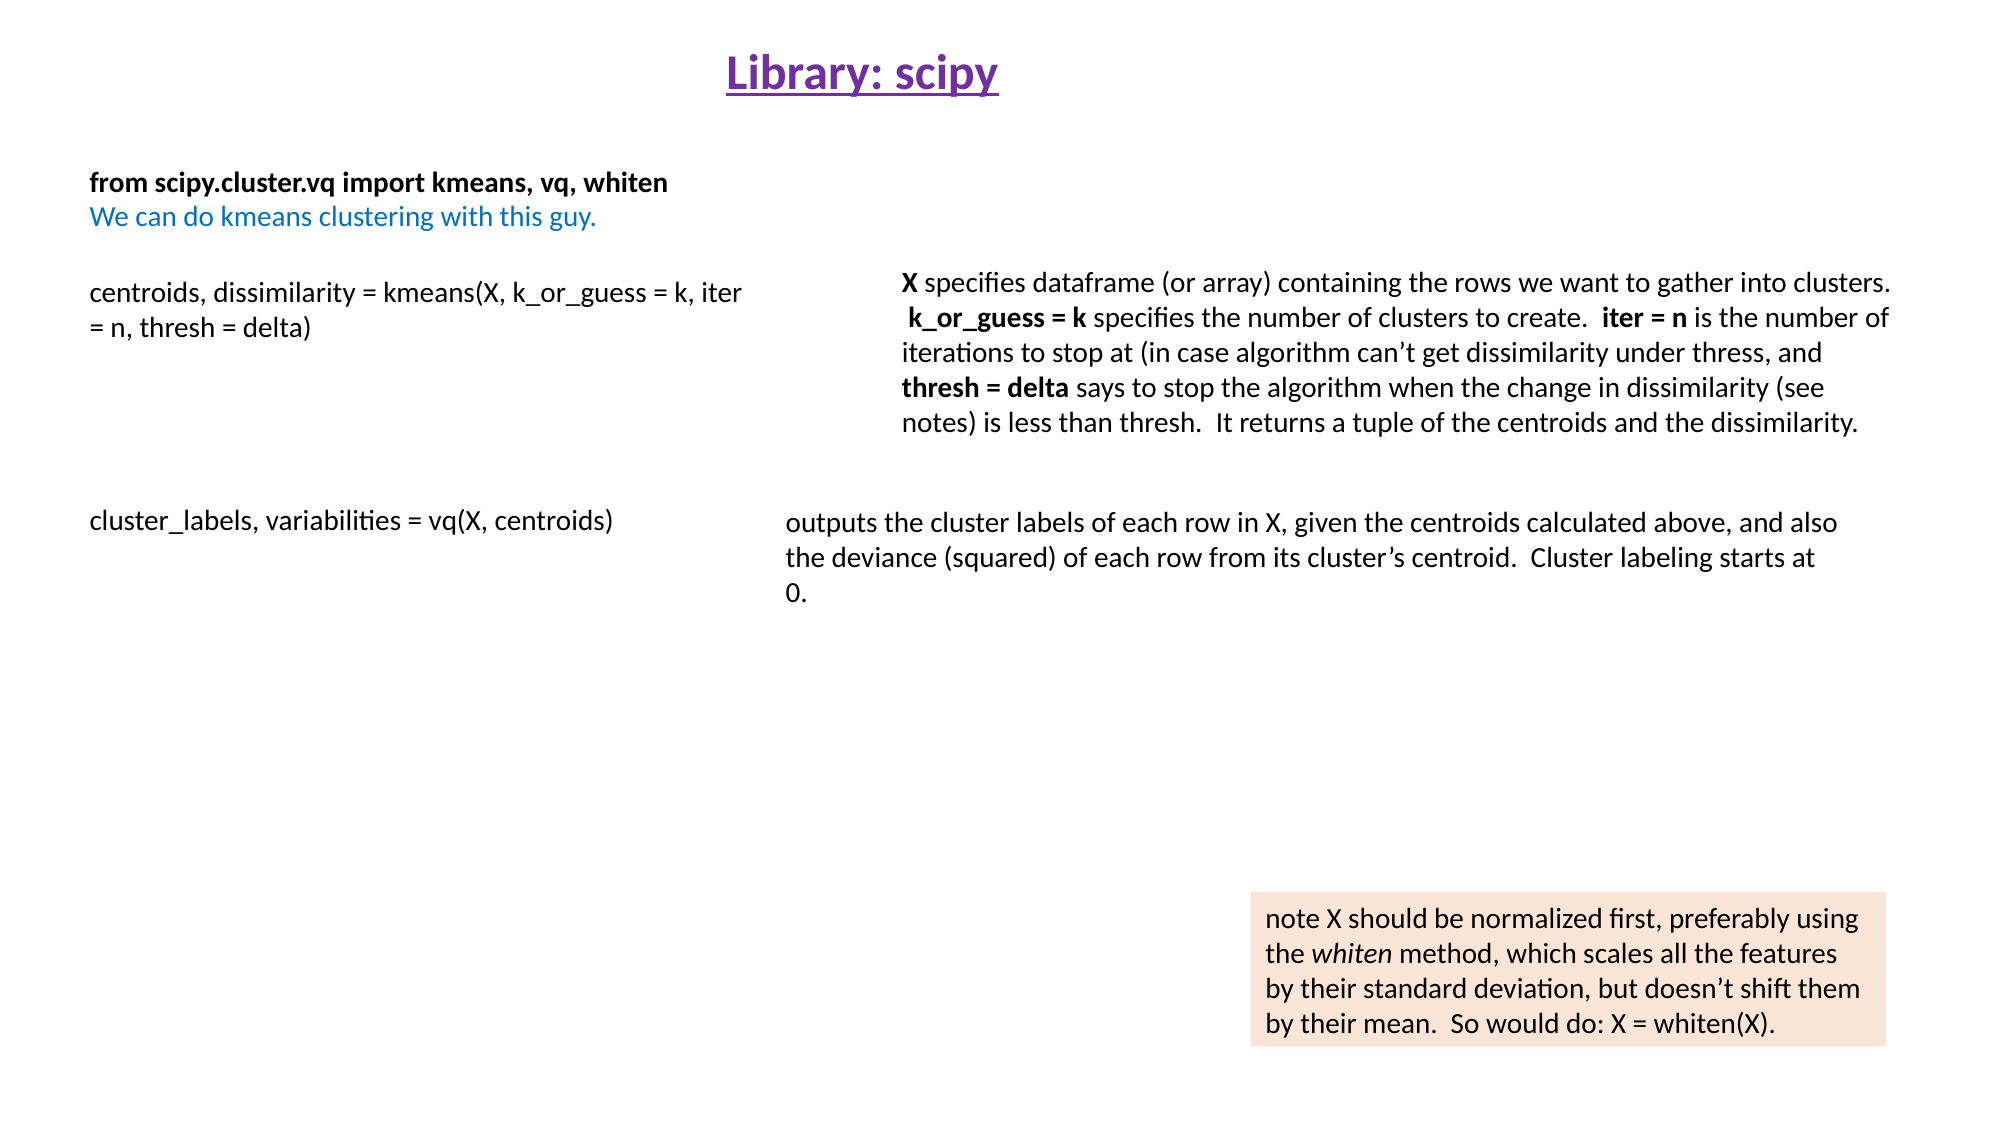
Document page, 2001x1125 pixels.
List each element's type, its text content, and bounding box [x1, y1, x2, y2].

text_box X specifies dataframe (or array) containing the rows we want to gather into clusters. k_or_guess = k specifies the number of clusters to create. iter = n is the number of iterations to stop at (in case algorithm can’t get dissimilarity under thress, and thresh = delta says to stop the algorithm when the change in dissimilarity (see notes) is less than thresh. It returns a tuple of the centroids and the dissimilarity. [887, 255, 1913, 446]
text_box note X should be normalized first, preferably using the whiten method, which scales all the features by their standard deviation, but doesn’t shift them by their mean. So would do: X = whiten(X). [1250, 891, 1887, 1047]
text_box cluster_labels, variabilities = vq(X, centroids) [74, 493, 644, 544]
text_box outputs the cluster labels of each row in X, given the centroids calculated above, and also the deviance (squared) of each row from its cluster’s centroid. Cluster labeling starts at 0. [770, 496, 1857, 616]
text_box centroids, dissimilarity = kmeans(X, k_or_guess = k, iter = n, thresh = delta) [74, 266, 771, 351]
text_box from scipy.cluster.vq import kmeans, vq, whiten We can do kmeans clustering with this guy. [74, 155, 771, 241]
text_box Library: scipy [711, 32, 1014, 108]
